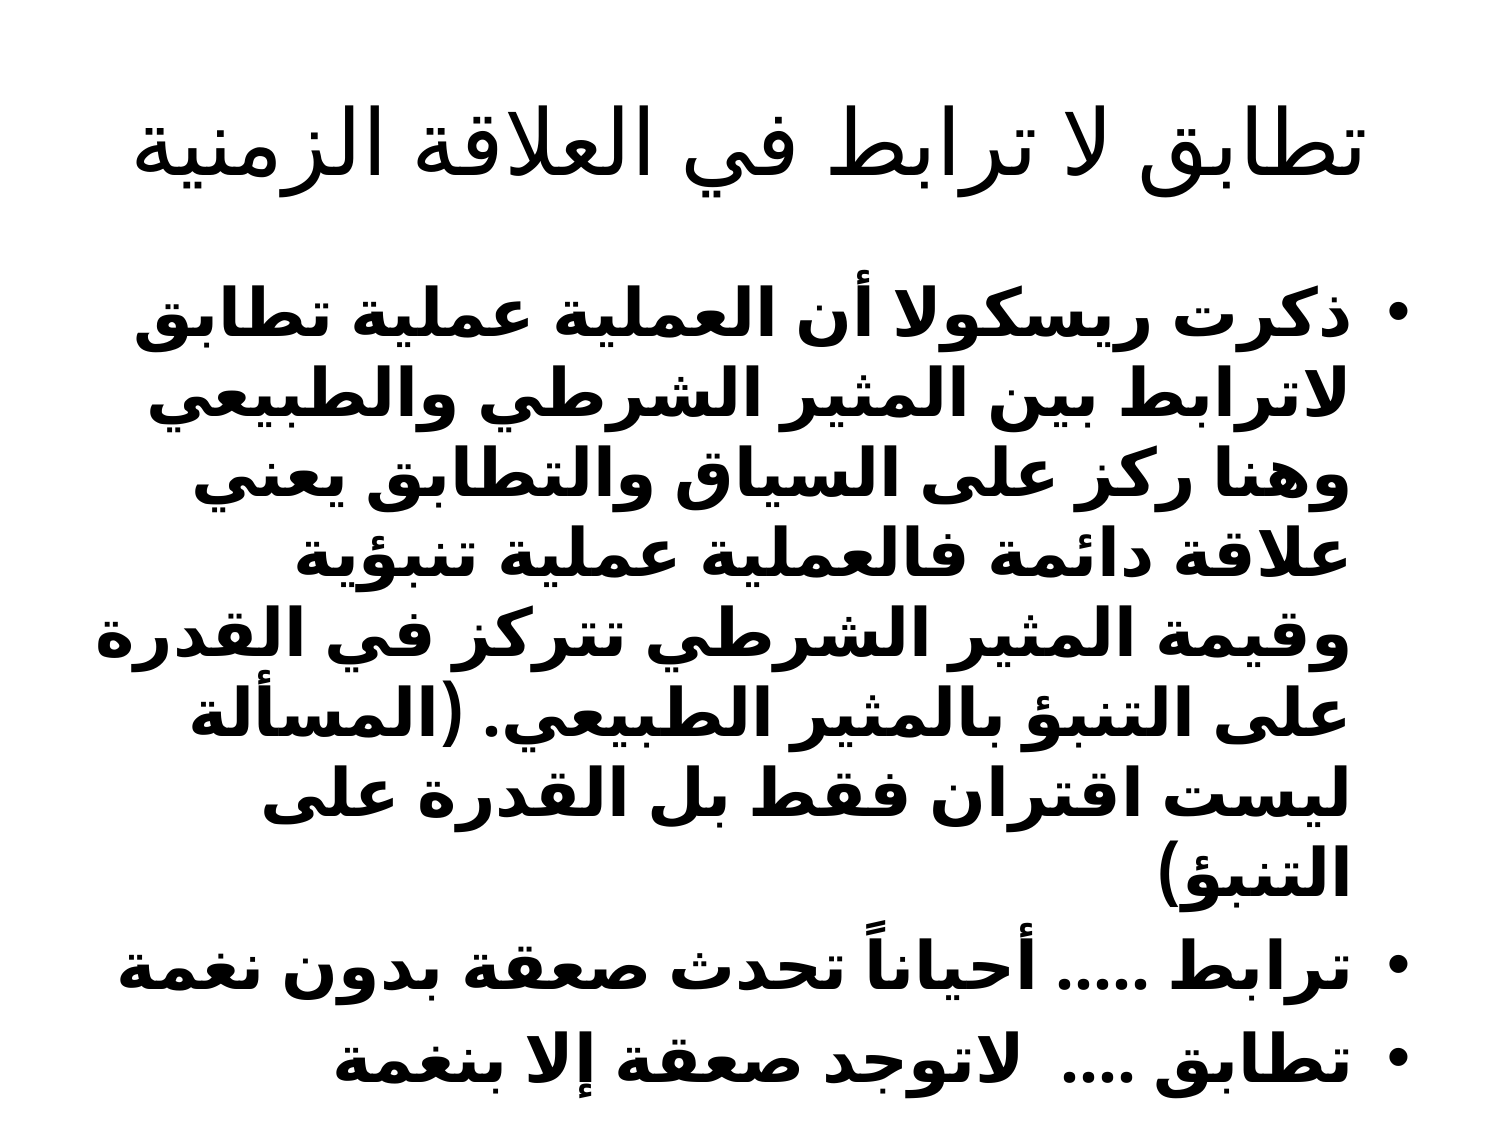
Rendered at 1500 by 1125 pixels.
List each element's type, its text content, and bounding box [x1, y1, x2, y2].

list ذكرت ريسكولا أن العملية عملية تطابق لاترابط بين المثير الشرطي والطبيعي وهنا ركز على السياق والتطابق يعني علاقة دائمة فالعملية عملية تنبؤية وقيمة المثير الشرطي تتركز في القدرة على التنبؤ بالمثير الطبيعي. (المسألة ليست اقتران فقط بل القدرة على التنبؤ) ترابط ..... أحياناً تحدث صعقة بدون نغمة تطابق .... لاتوجد صعقة إلا بنغمة [75, 262, 1425, 1005]
title تطابق لا ترابط في العلاقة الزمنية [75, 45, 1425, 233]
